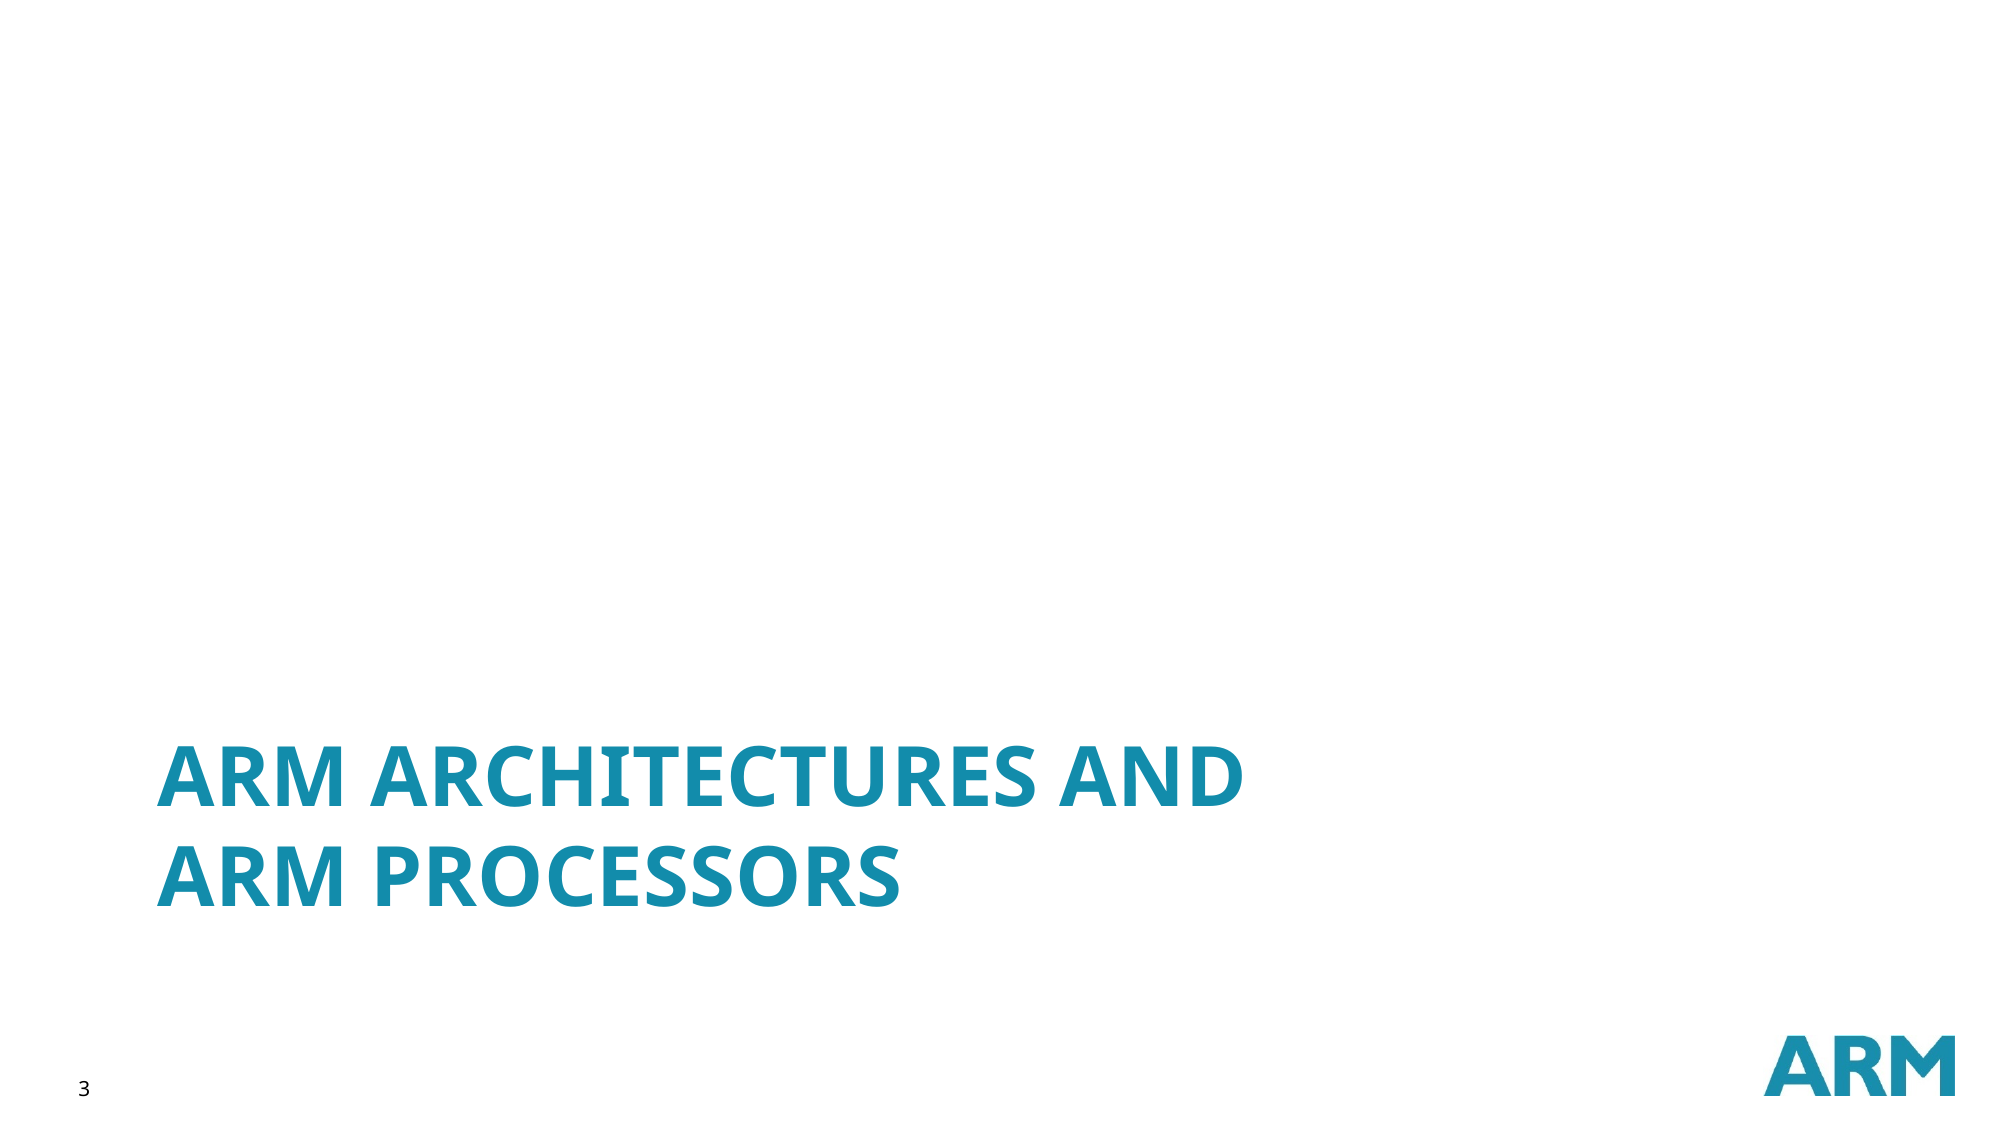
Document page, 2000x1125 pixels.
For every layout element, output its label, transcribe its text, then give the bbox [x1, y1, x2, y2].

title ARM Architectures and ARM Processors [157, 722, 1858, 947]
picture [1763, 1035, 1955, 1096]
